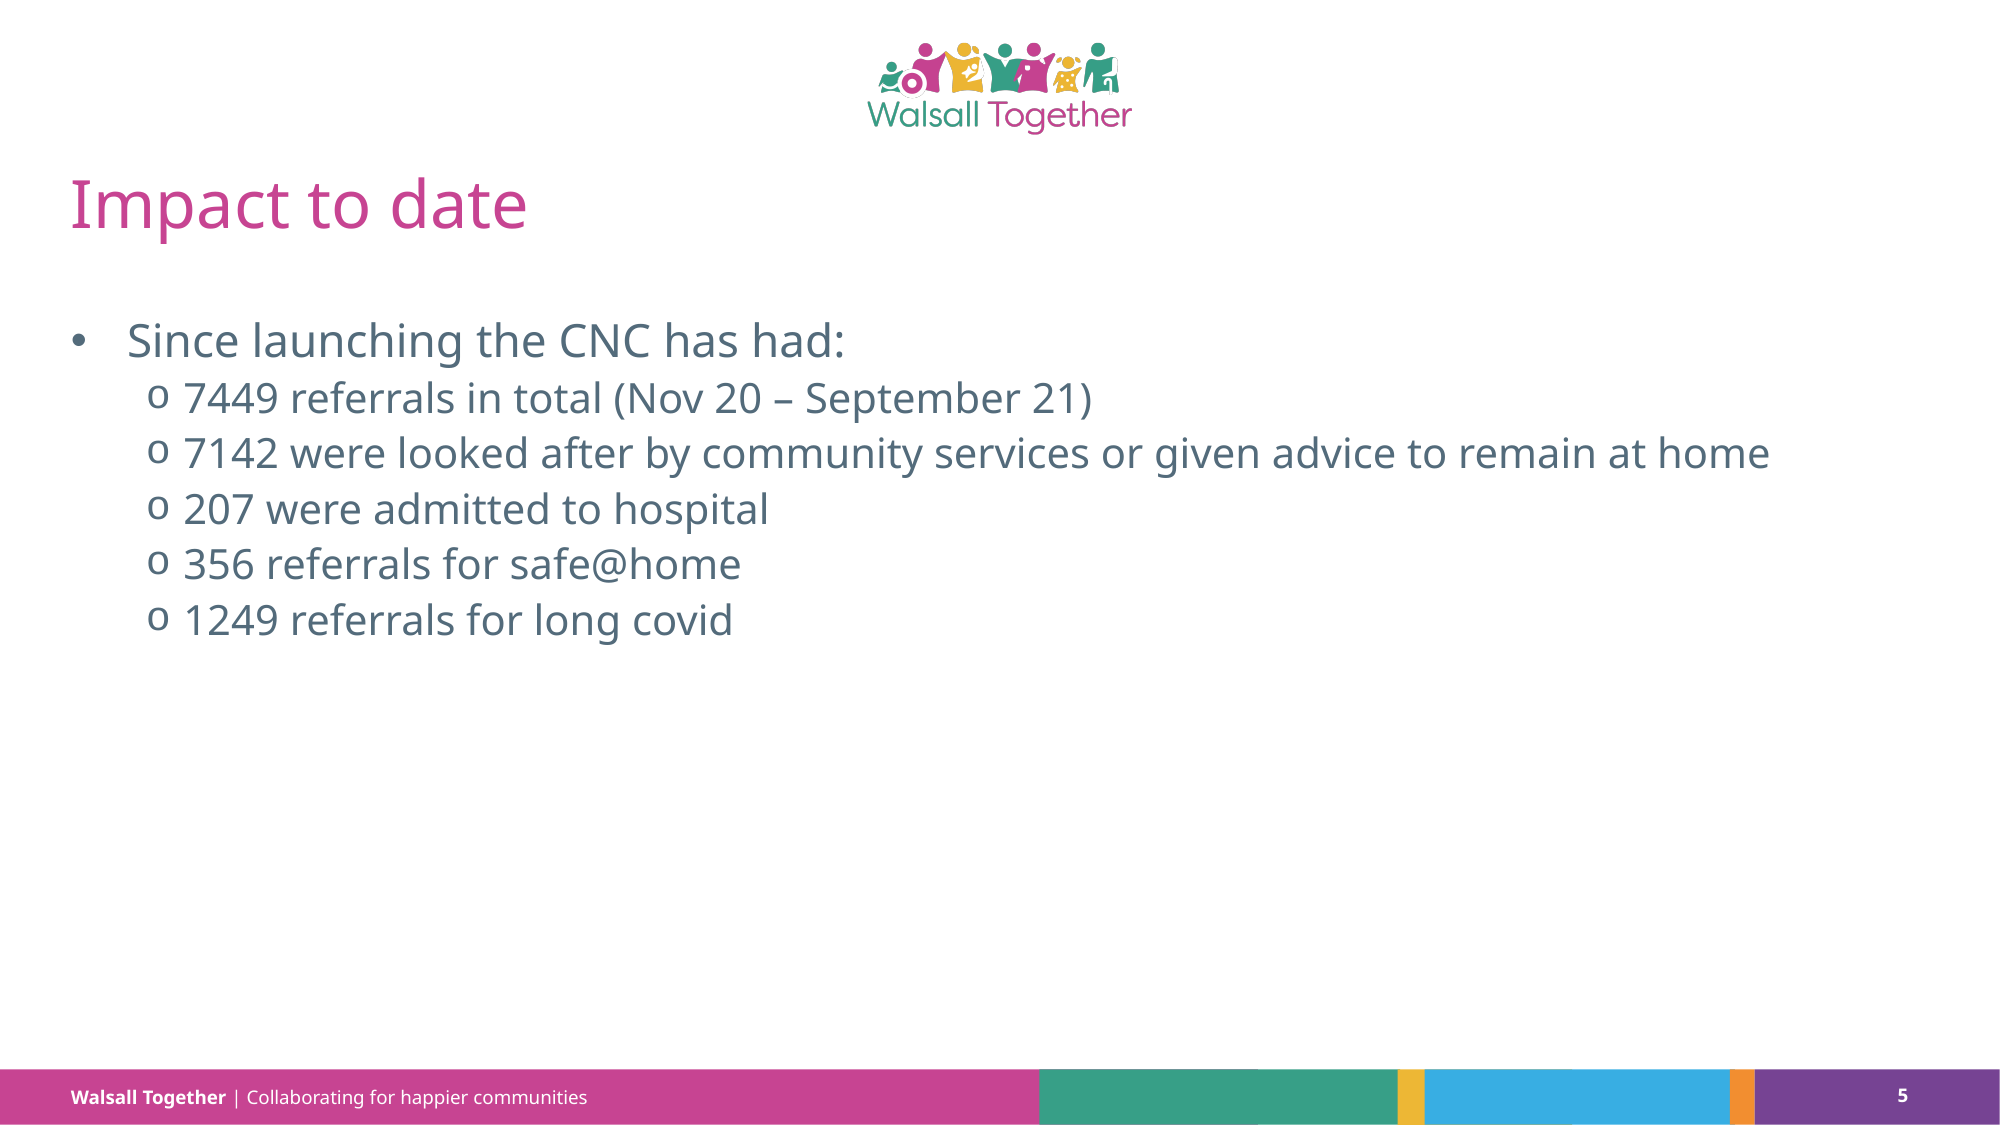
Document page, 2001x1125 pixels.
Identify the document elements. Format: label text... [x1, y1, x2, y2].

footer Walsall Together | Collaborating for happier communities [70, 1069, 1851, 1124]
title Impact to date [70, 170, 1929, 317]
slide_number 5 [1877, 1068, 1929, 1125]
list Since launching the CNC has had: 7449 referrals in total (Nov 20 – September 21) 7142 were looked after by community services or given advice to remain at home 207 were admitted to hospital 356 referrals for safe@home 1249 referrals for long covid [70, 317, 1944, 1034]
picture [865, 40, 1135, 137]
